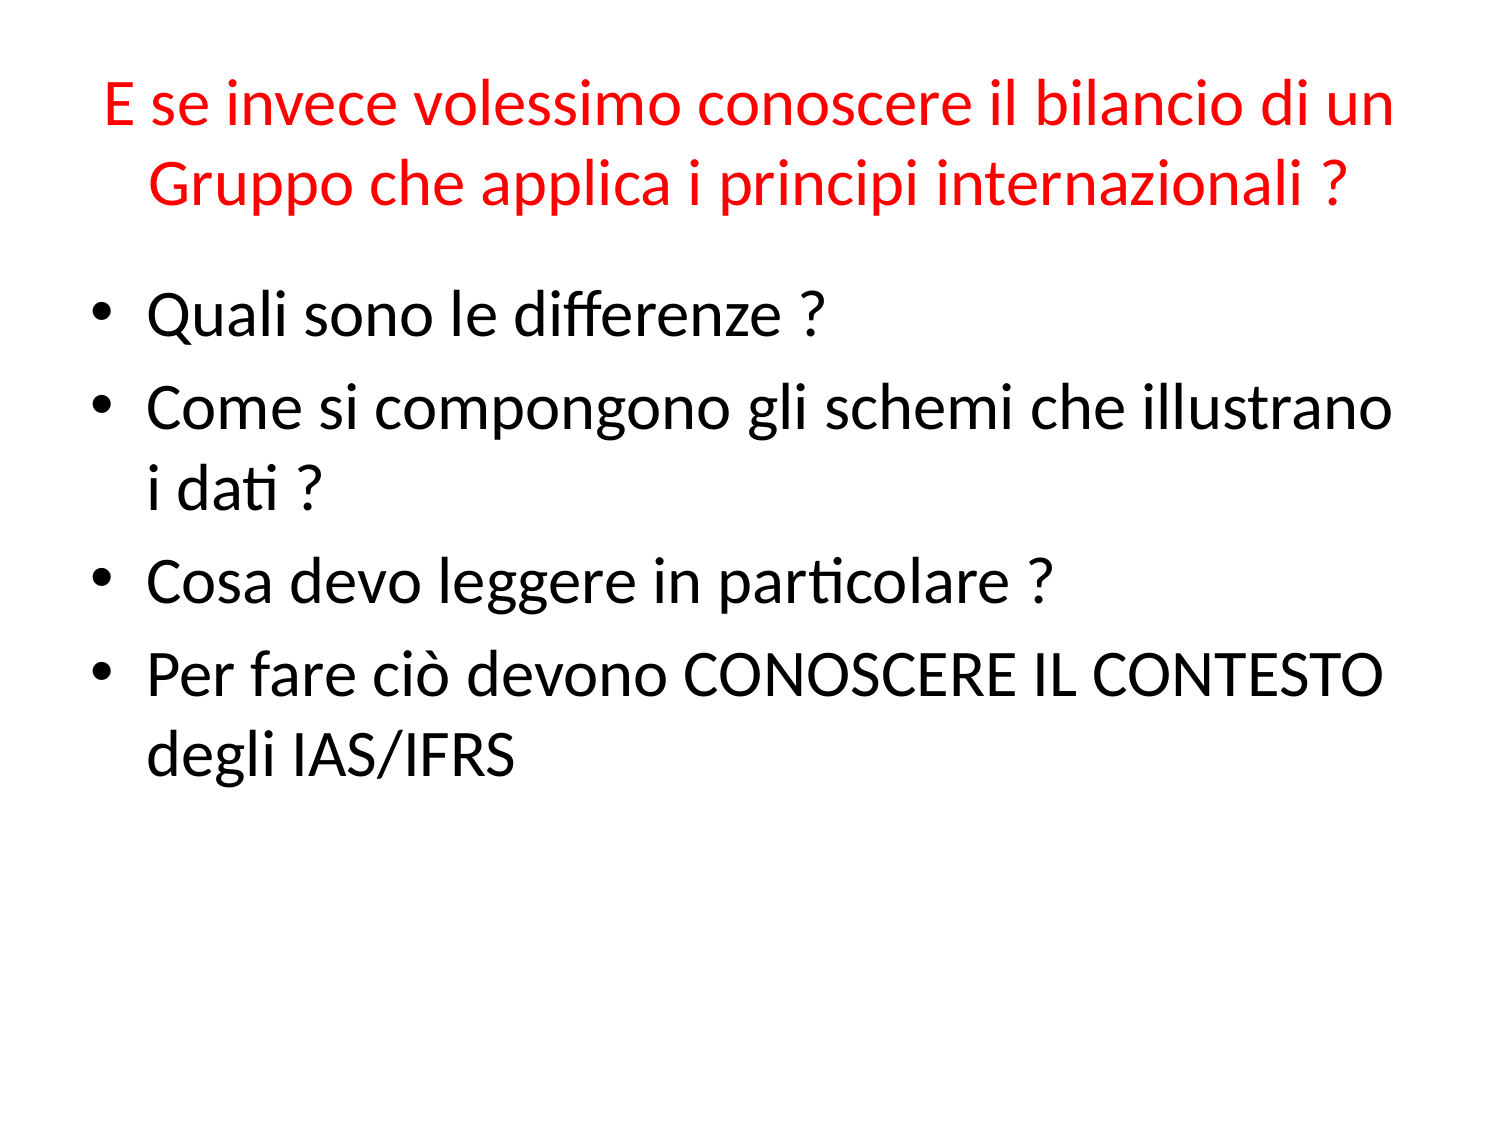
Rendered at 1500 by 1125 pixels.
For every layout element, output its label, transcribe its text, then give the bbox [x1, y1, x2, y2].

list Quali sono le differenze ? Come si compongono gli schemi che illustrano i dati ? Cosa devo leggere in particolare ? Per fare ciò devono CONOSCERE IL CONTESTO degli IAS/IFRS [75, 262, 1425, 1005]
title E se invece volessimo conoscere il bilancio di un Gruppo che applica i principi internazionali ? [75, 45, 1425, 233]
